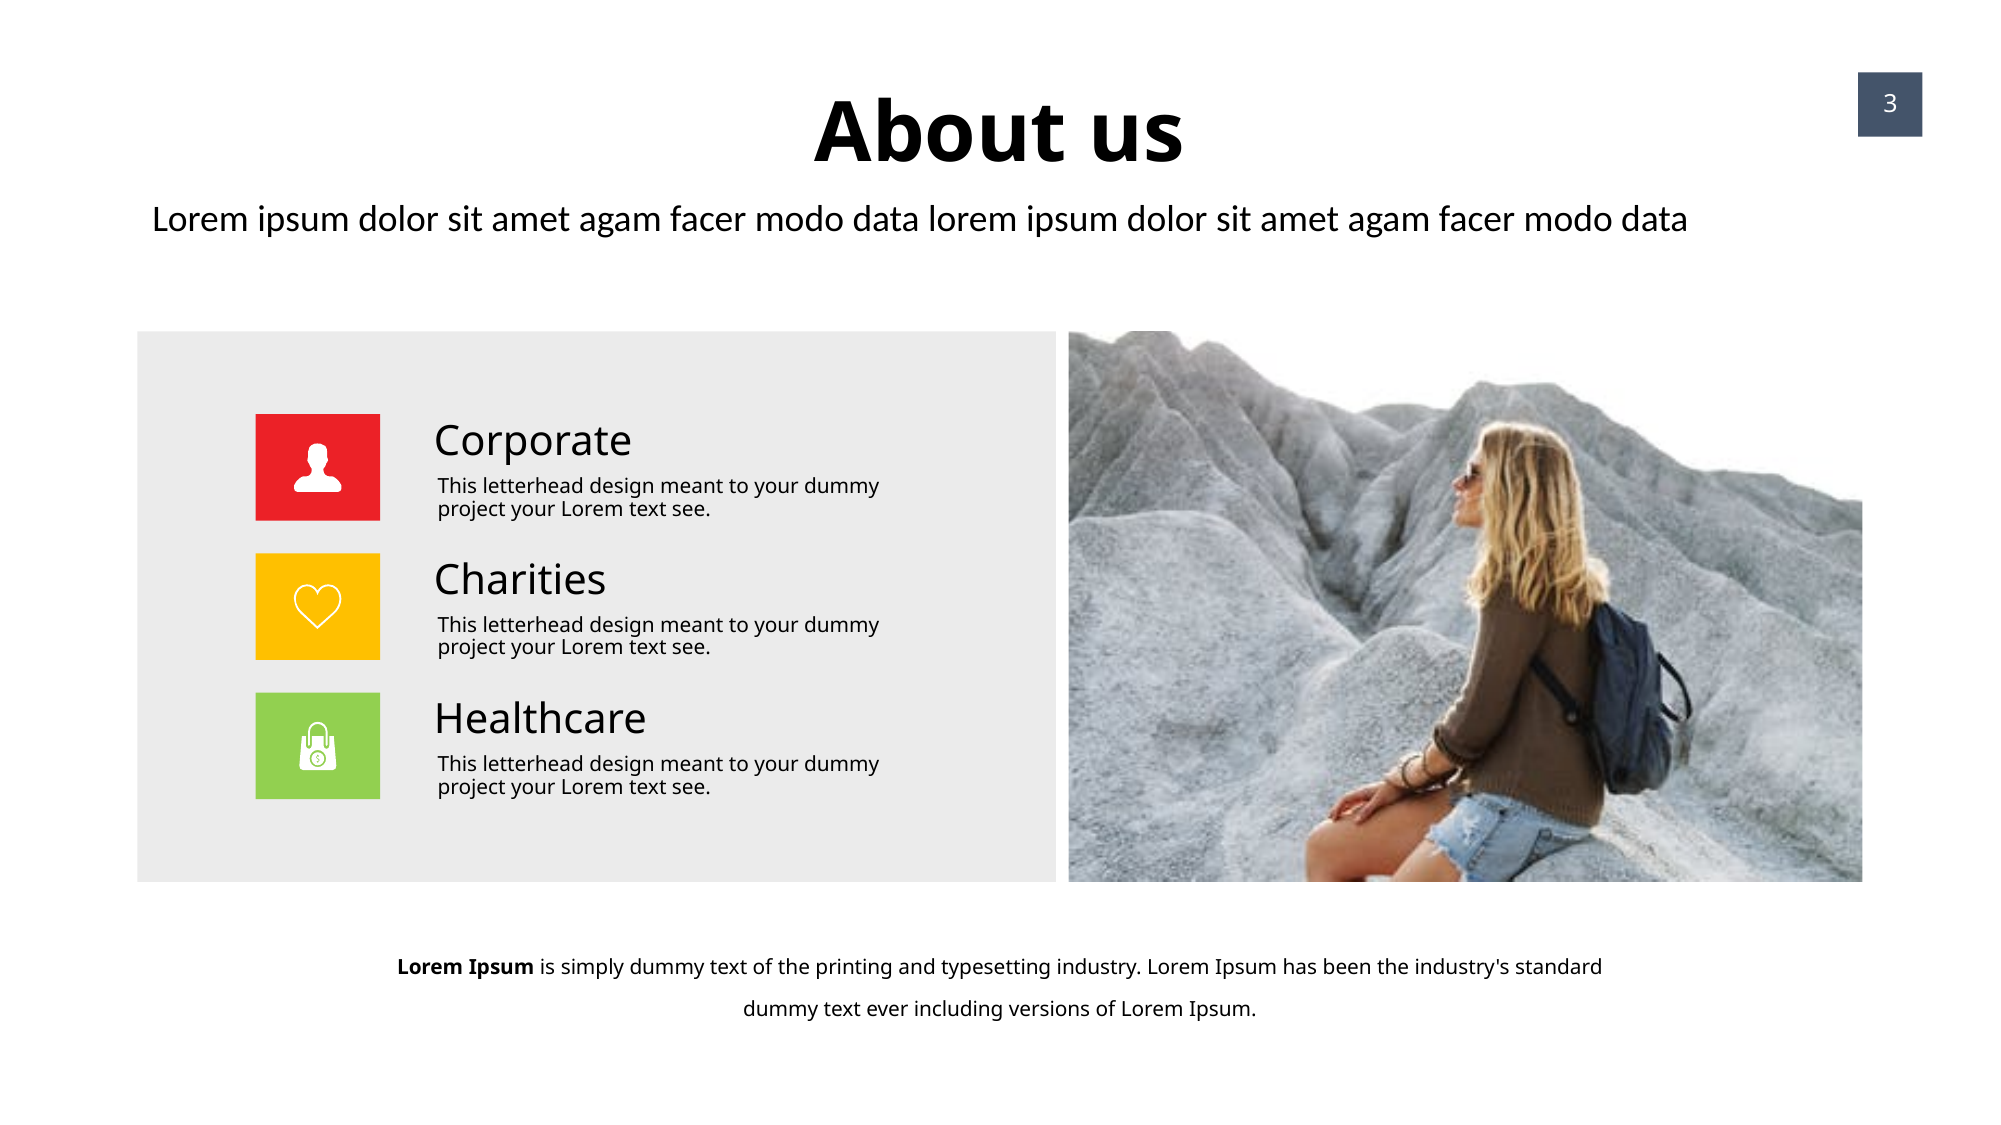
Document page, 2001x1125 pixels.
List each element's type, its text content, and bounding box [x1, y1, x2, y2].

title About us [137, 33, 1863, 186]
title About us [137, 227, 1863, 237]
picture [1068, 331, 1863, 882]
text_box [136, 330, 1057, 883]
subtitle Lorem ipsum dolor sit amet agam facer modo data lorem ipsum dolor sit amet agam facer modo data [137, 186, 1863, 227]
text_box Lorem Ipsum is simply dummy text of the printing and typesetting industry. Lorem Ipsum has been the industry's standard dummy text ever including versions of Lorem Ipsum. [343, 929, 1657, 1028]
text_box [255, 406, 938, 807]
slide_number 3 [1863, 78, 1927, 130]
